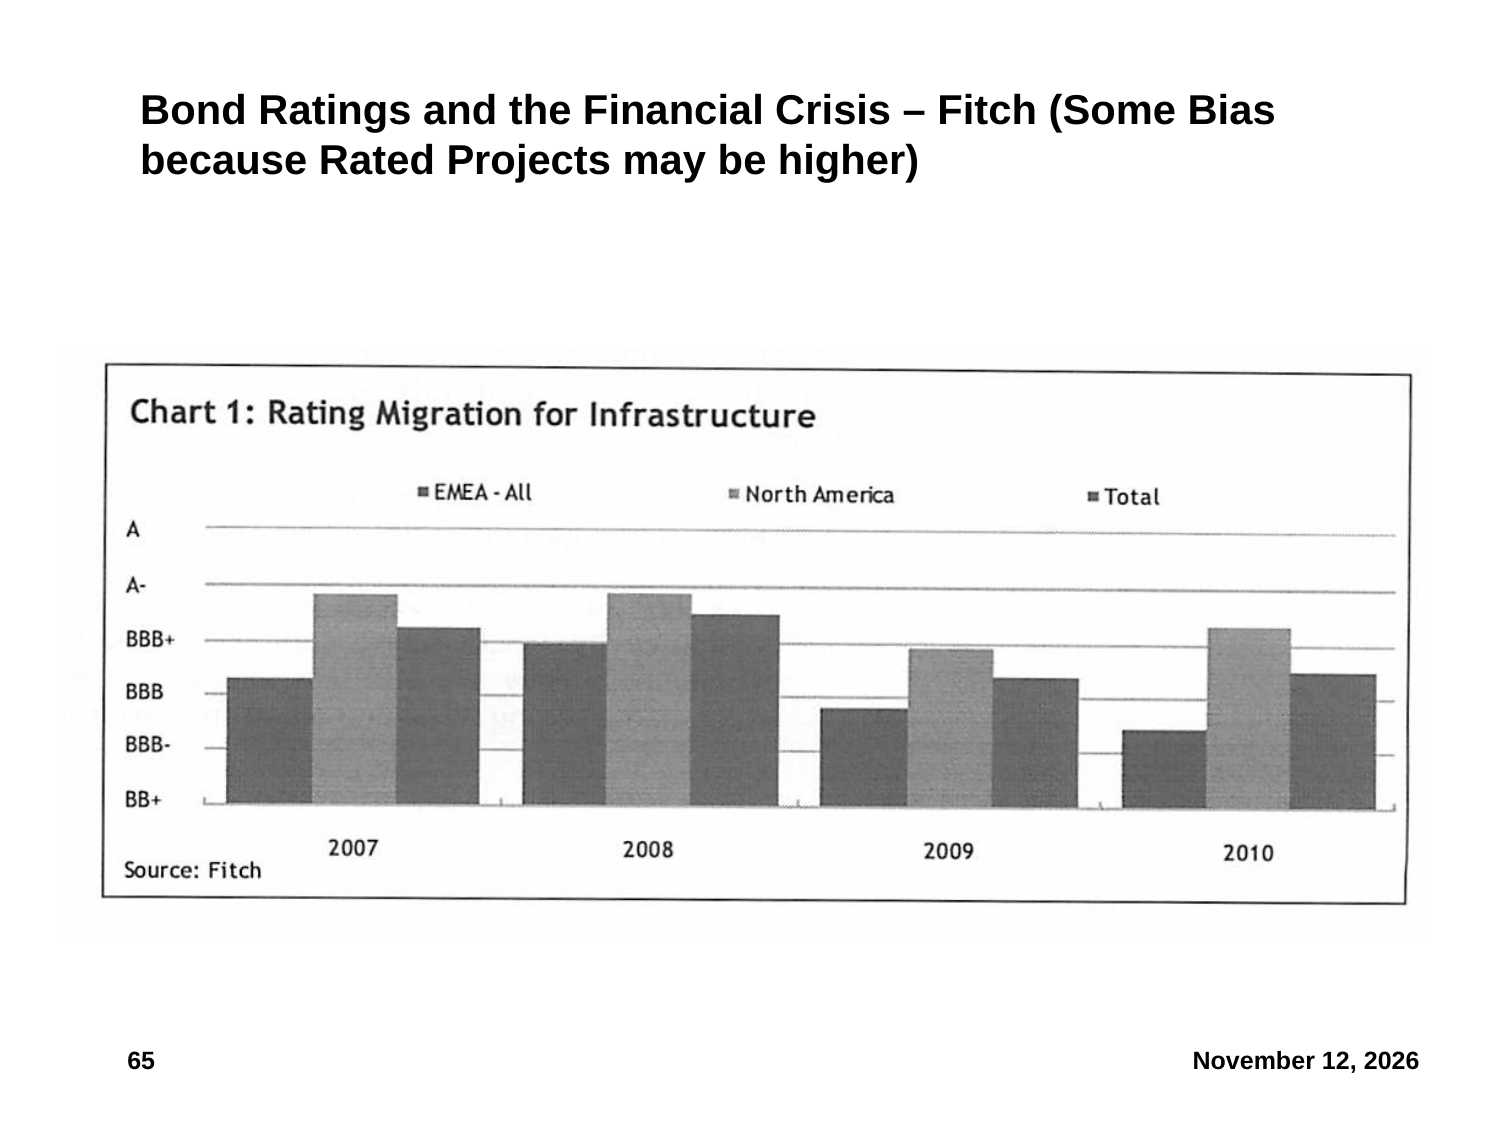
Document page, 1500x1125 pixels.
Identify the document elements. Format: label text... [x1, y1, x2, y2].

title Bond Ratings and the Financial Crisis – Fitch (Some Bias because Rated Projects may be higher) [124, 74, 1376, 226]
picture [62, 349, 1431, 937]
